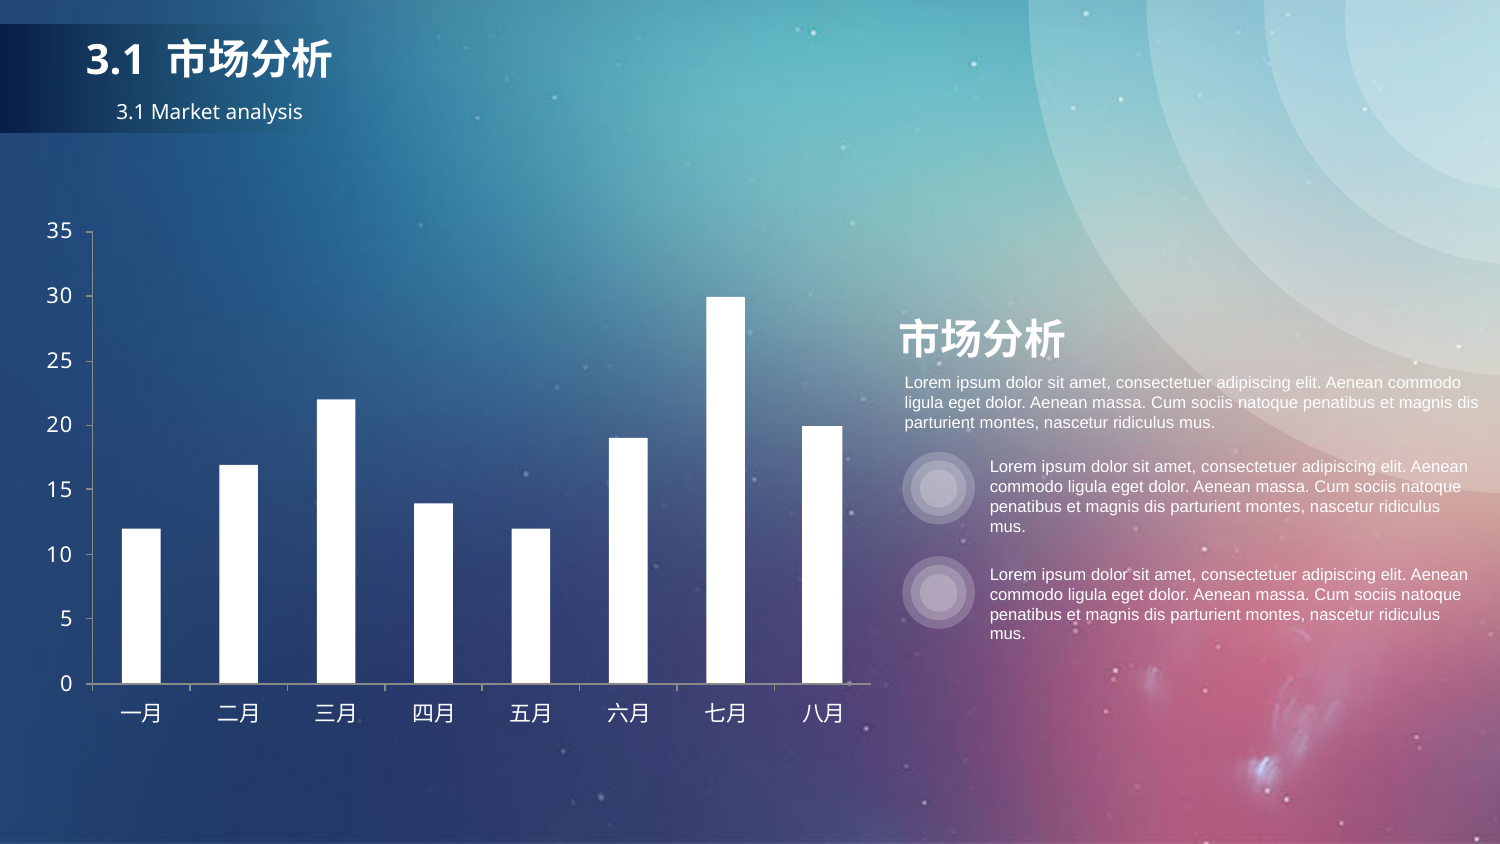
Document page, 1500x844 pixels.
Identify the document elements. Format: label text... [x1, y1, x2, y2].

text_box Lorem ipsum dolor sit amet, consectetuer adipiscing elit. Aenean commodo ligula eget dolor. Aenean massa. Cum sociis natoque penatibus et magnis dis parturient montes, nascetur ridiculus mus. [975, 556, 1491, 651]
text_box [902, 555, 976, 630]
text_box Lorem ipsum dolor sit amet, consectetuer adipiscing elit. Aenean commodo ligula eget dolor. Aenean massa. Cum sociis natoque penatibus et magnis dis parturient montes, nascetur ridiculus mus. [975, 448, 1491, 543]
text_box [34, 197, 880, 743]
text_box 3.1 Market analysis [101, 91, 318, 132]
text_box 3.1 市场分析 [71, 25, 349, 91]
text_box Lorem ipsum dolor sit amet, consectetuer adipiscing elit. Aenean commodo ligula eget dolor. Aenean massa. Cum sociis natoque penatibus et magnis dis parturient montes, nascetur ridiculus mus. [889, 371, 1023, 439]
text_box 市场分析 [884, 305, 1023, 371]
text_box [0, 24, 349, 133]
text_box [902, 451, 976, 525]
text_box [1028, 0, 1500, 494]
picture [0, 0, 1500, 844]
